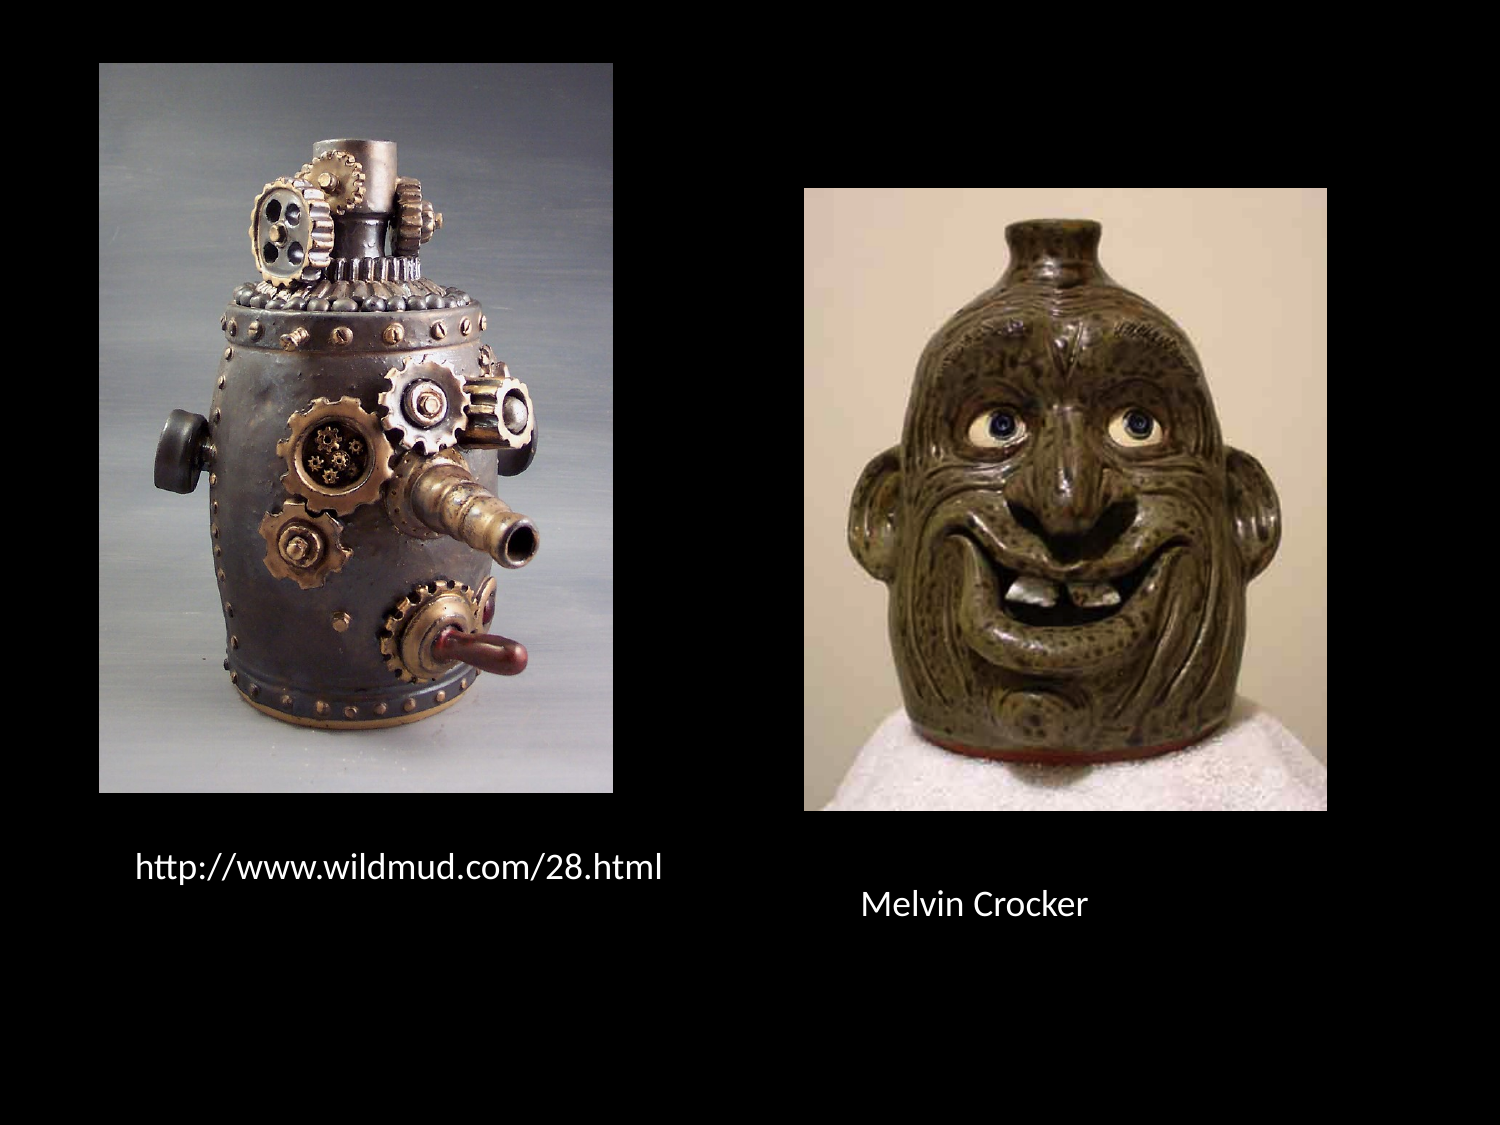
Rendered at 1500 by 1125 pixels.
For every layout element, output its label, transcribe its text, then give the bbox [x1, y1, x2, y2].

picture [99, 63, 613, 793]
text_box Melvin Crocker [845, 871, 1104, 931]
picture [803, 188, 1328, 812]
text_box http://www.wildmud.com/28.html [119, 834, 679, 895]
